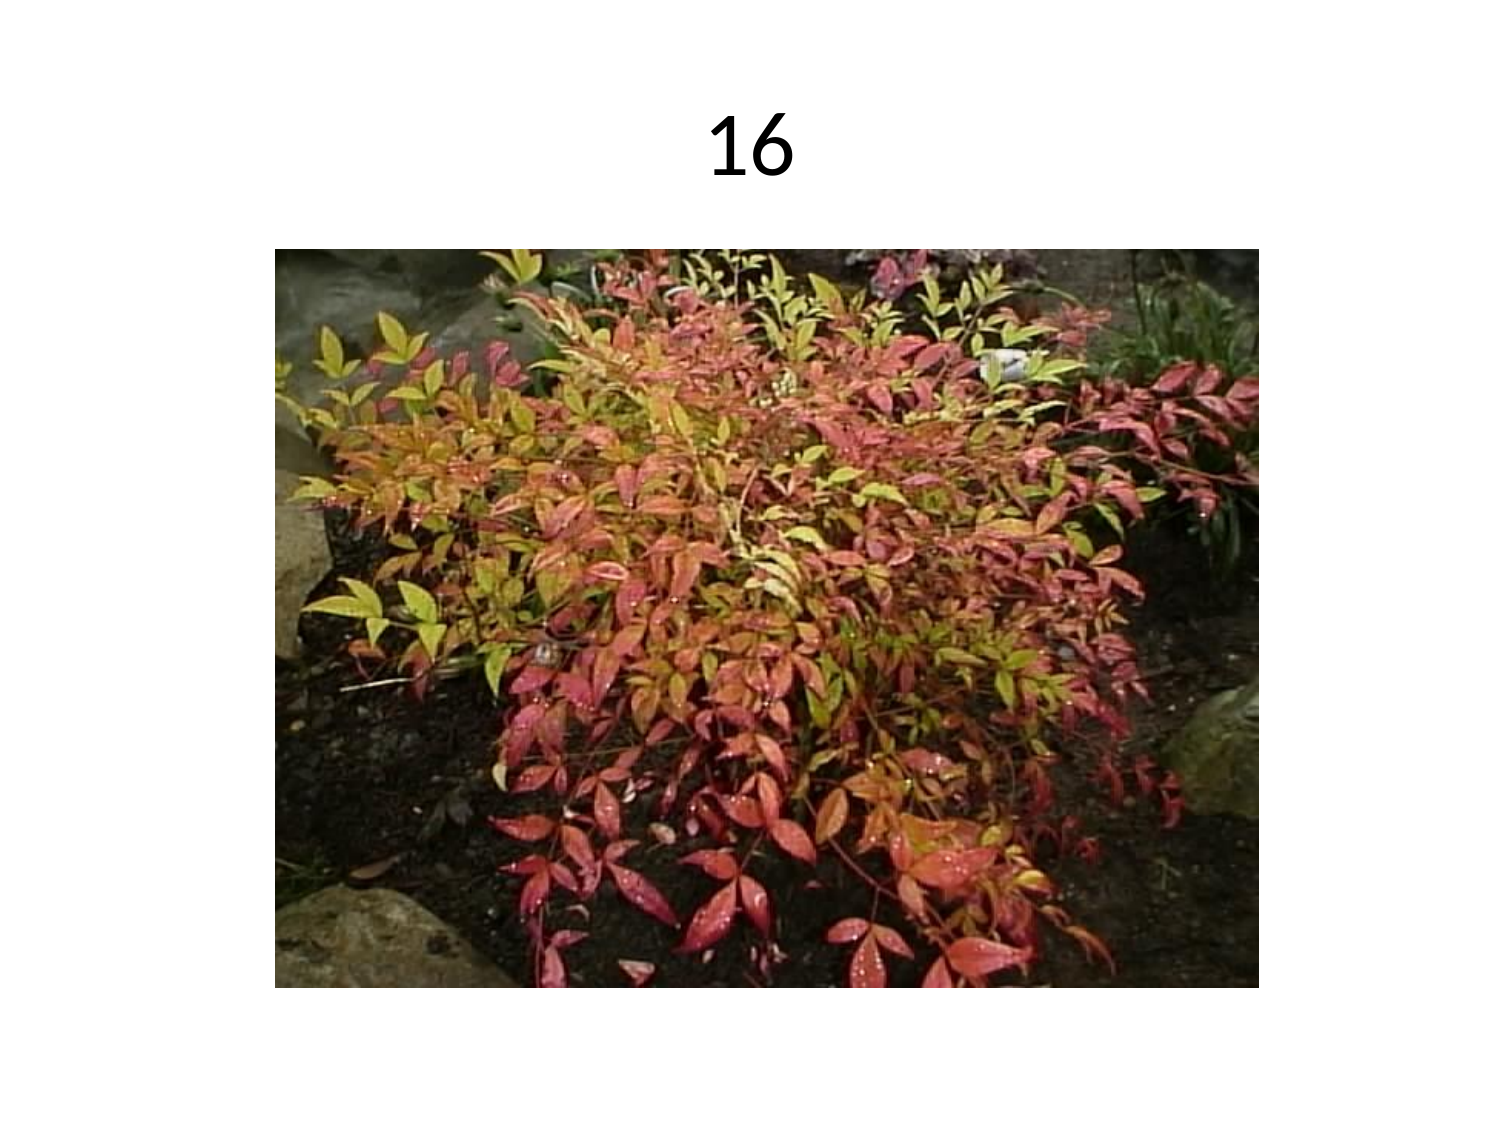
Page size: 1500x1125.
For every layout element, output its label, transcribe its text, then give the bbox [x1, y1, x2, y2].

picture [274, 249, 1259, 988]
title 16 [75, 45, 1425, 233]
